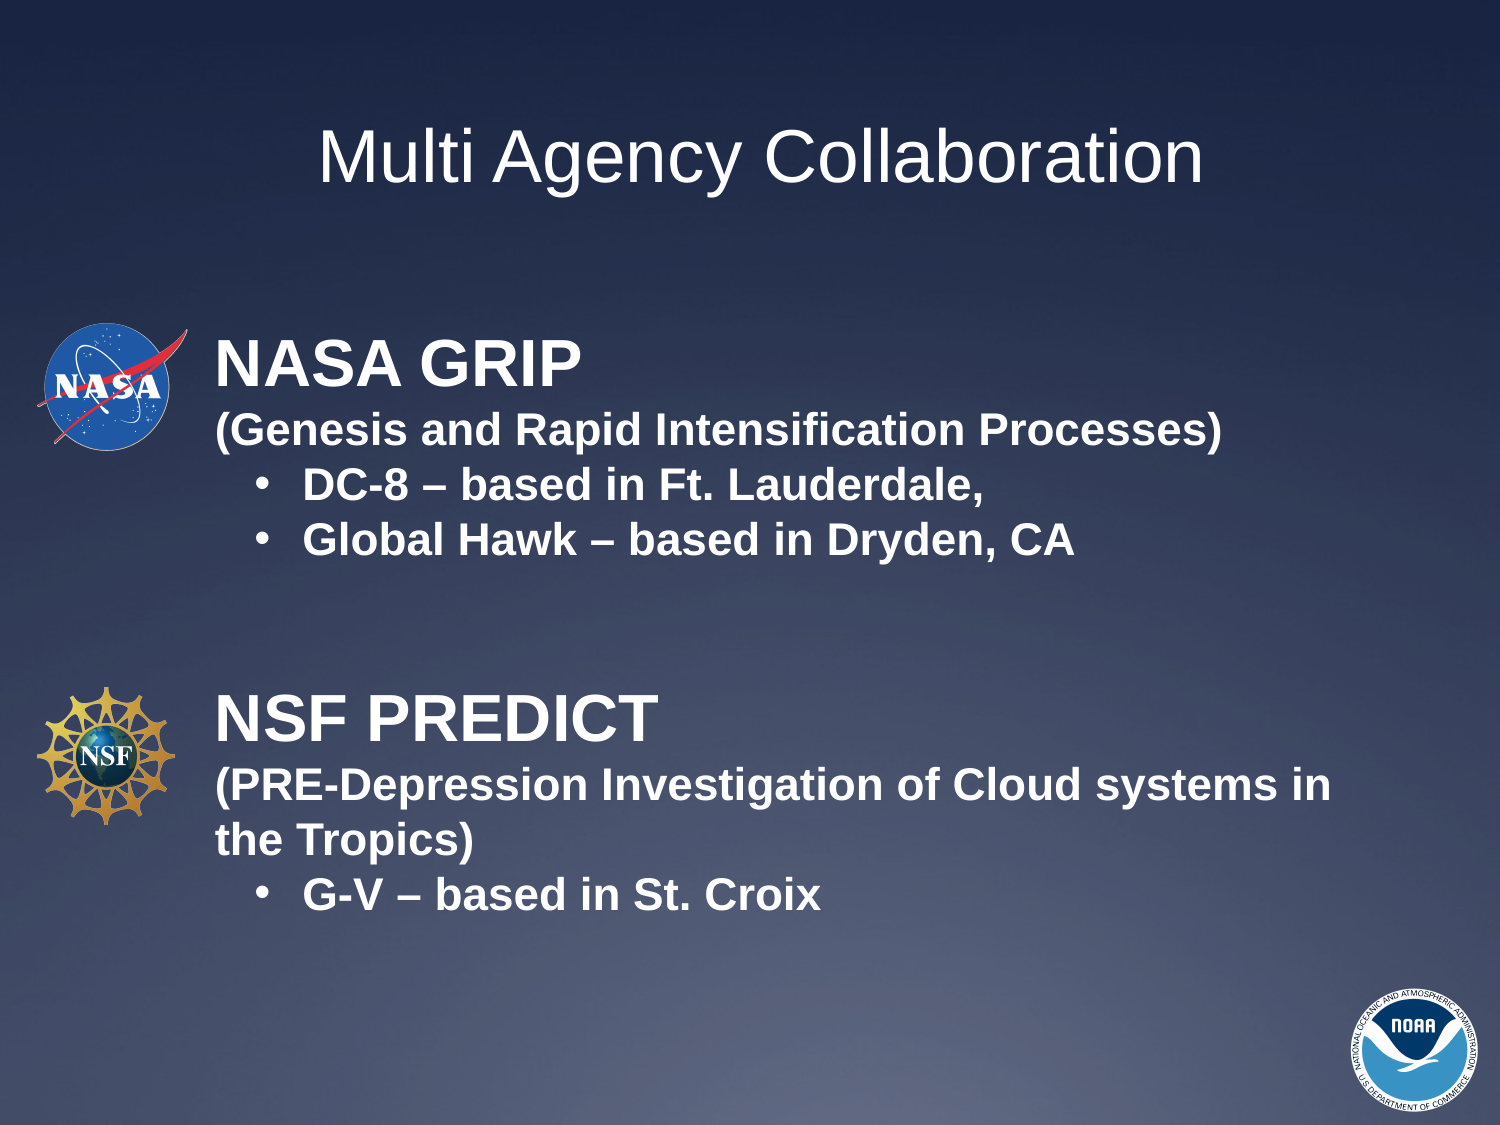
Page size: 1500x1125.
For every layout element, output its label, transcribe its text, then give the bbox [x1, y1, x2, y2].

title Multi Agency Collaboration [112, 99, 1412, 230]
picture [1350, 987, 1479, 1113]
picture [36, 322, 189, 452]
picture [36, 686, 176, 826]
text_box NASA GRIP (Genesis and Rapid Intensification Processes) DC-8 – based in Ft. Lauderdale, Global Hawk – based in Dryden, CA NSF PREDICT (PRE-Depression Investigation of Cloud systems in the Tropics) G-V – based in St. Croix [124, 312, 1400, 927]
